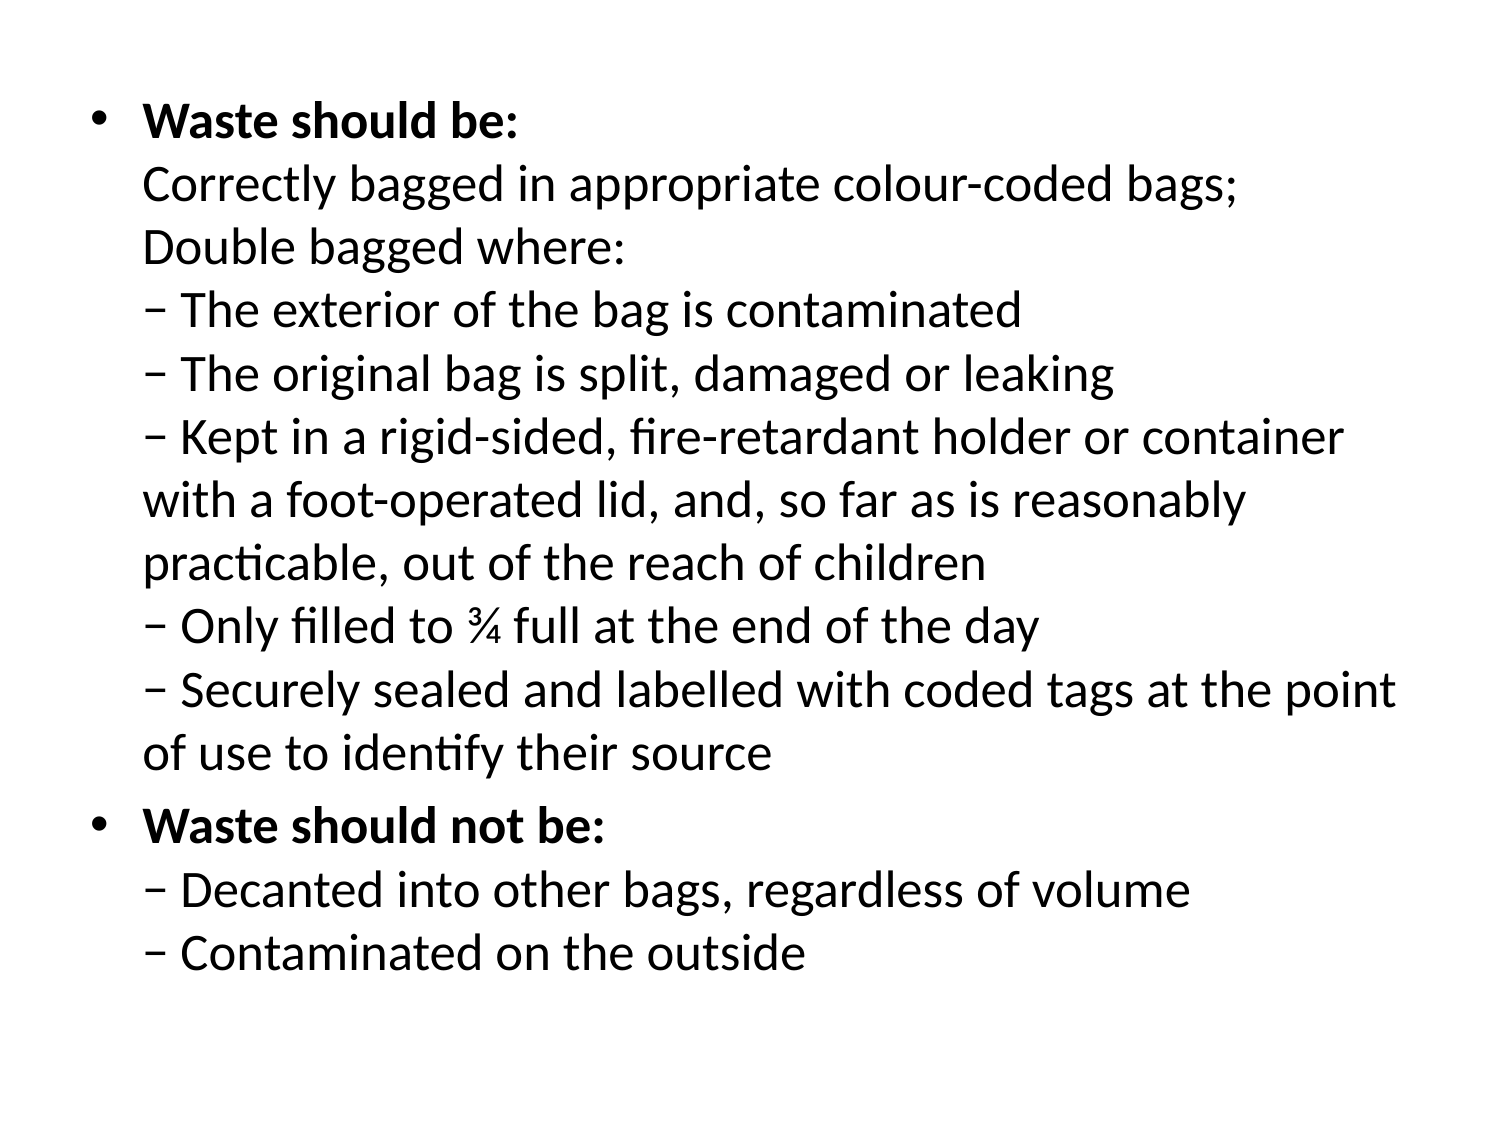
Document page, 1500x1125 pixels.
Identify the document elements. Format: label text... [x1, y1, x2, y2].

list Waste should be: Correctly bagged in appropriate colour-coded bags; Double bagged where: − The exterior of the bag is contaminated − The original bag is split, damaged or leaking − Kept in a rigid-sided, fire-retardant holder or container with a foot-operated lid, and, so far as is reasonably practicable, out of the reach of children − Only filled to ¾ full at the end of the day − Securely sealed and labelled with coded tags at the point of use to identify their source Waste should not be: − Decanted into other bags, regardless of volume − Contaminated on the outside [75, 78, 1425, 1005]
